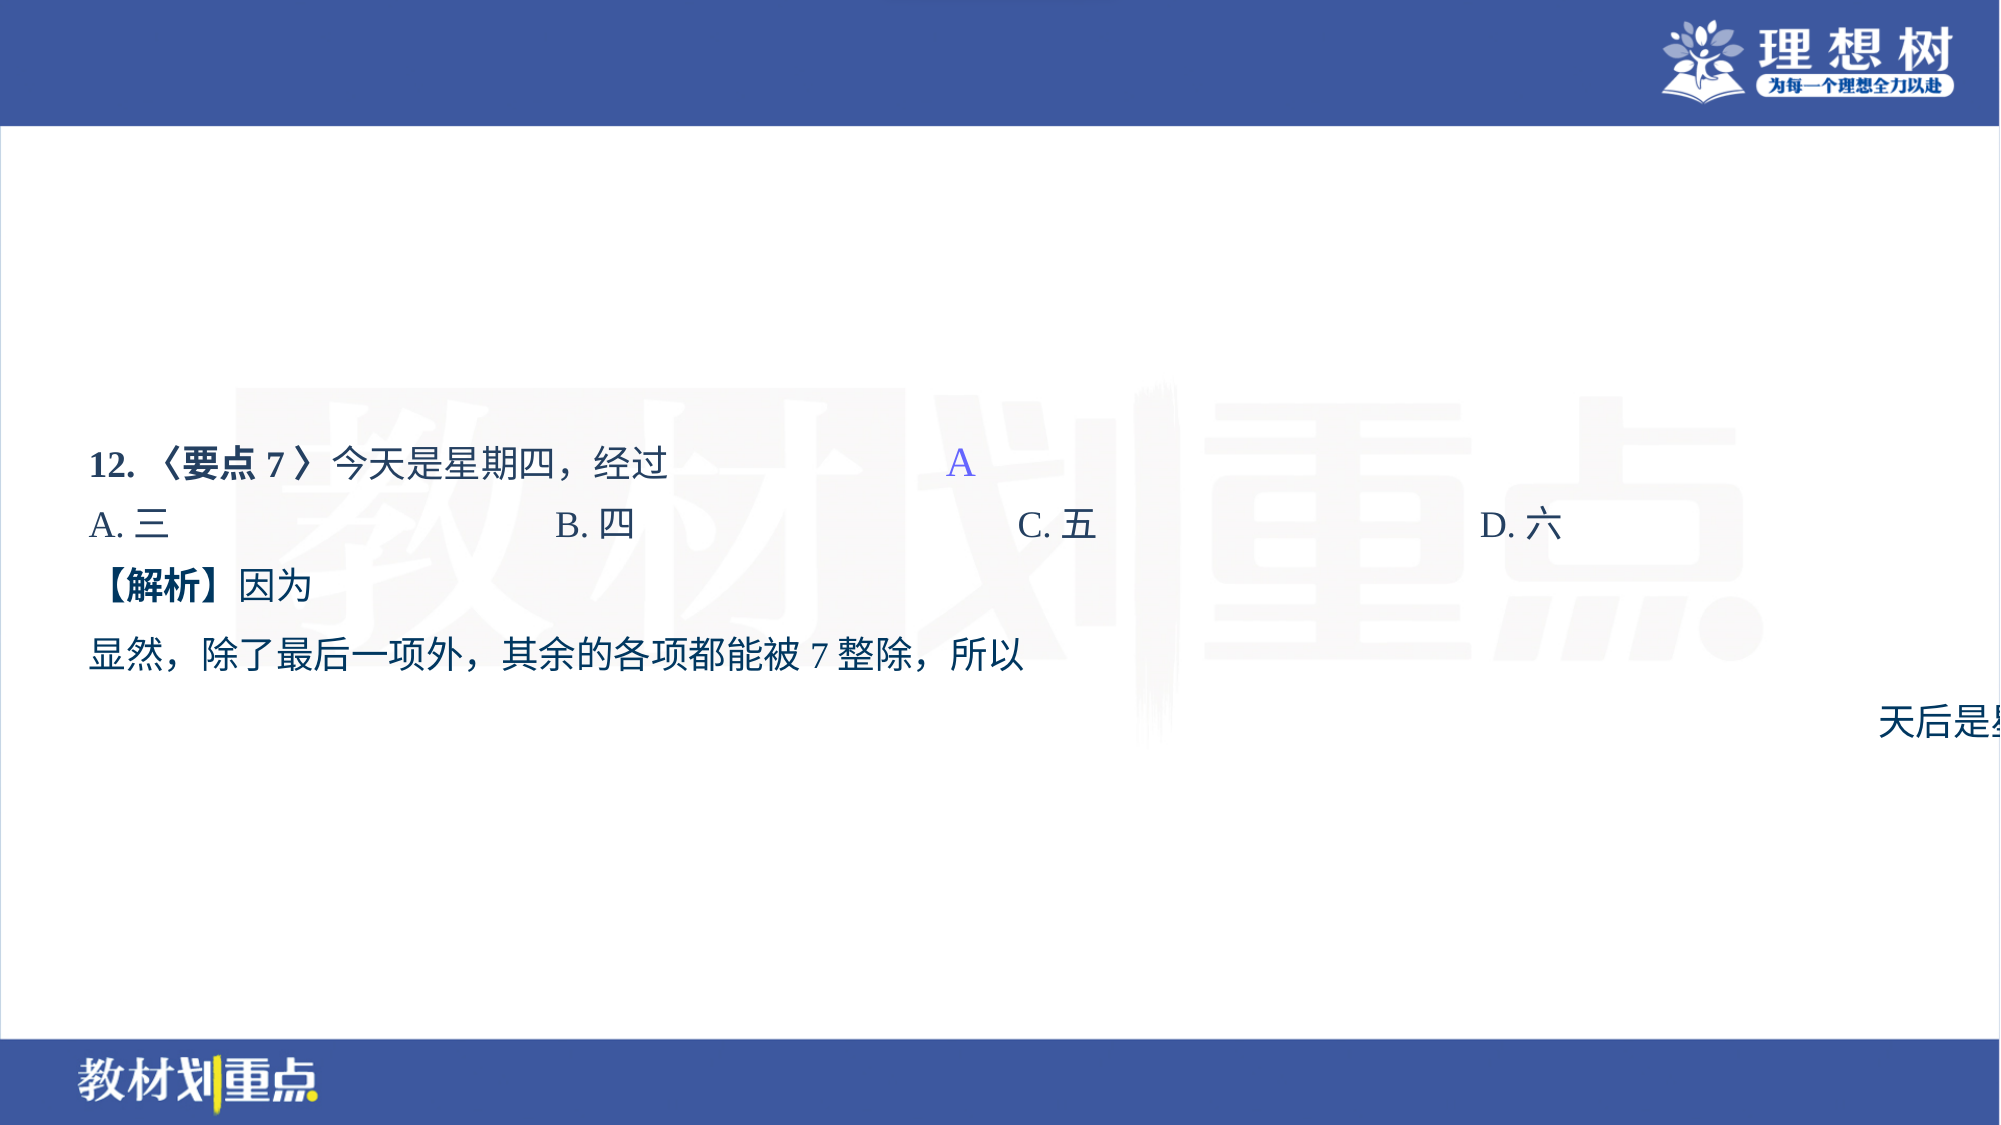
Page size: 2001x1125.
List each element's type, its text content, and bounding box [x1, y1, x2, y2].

text_box A.三 B.四 C.五 D.六 [88, 478, 1911, 538]
picture [0, 0, 2000, 1125]
text_box A [930, 432, 992, 478]
